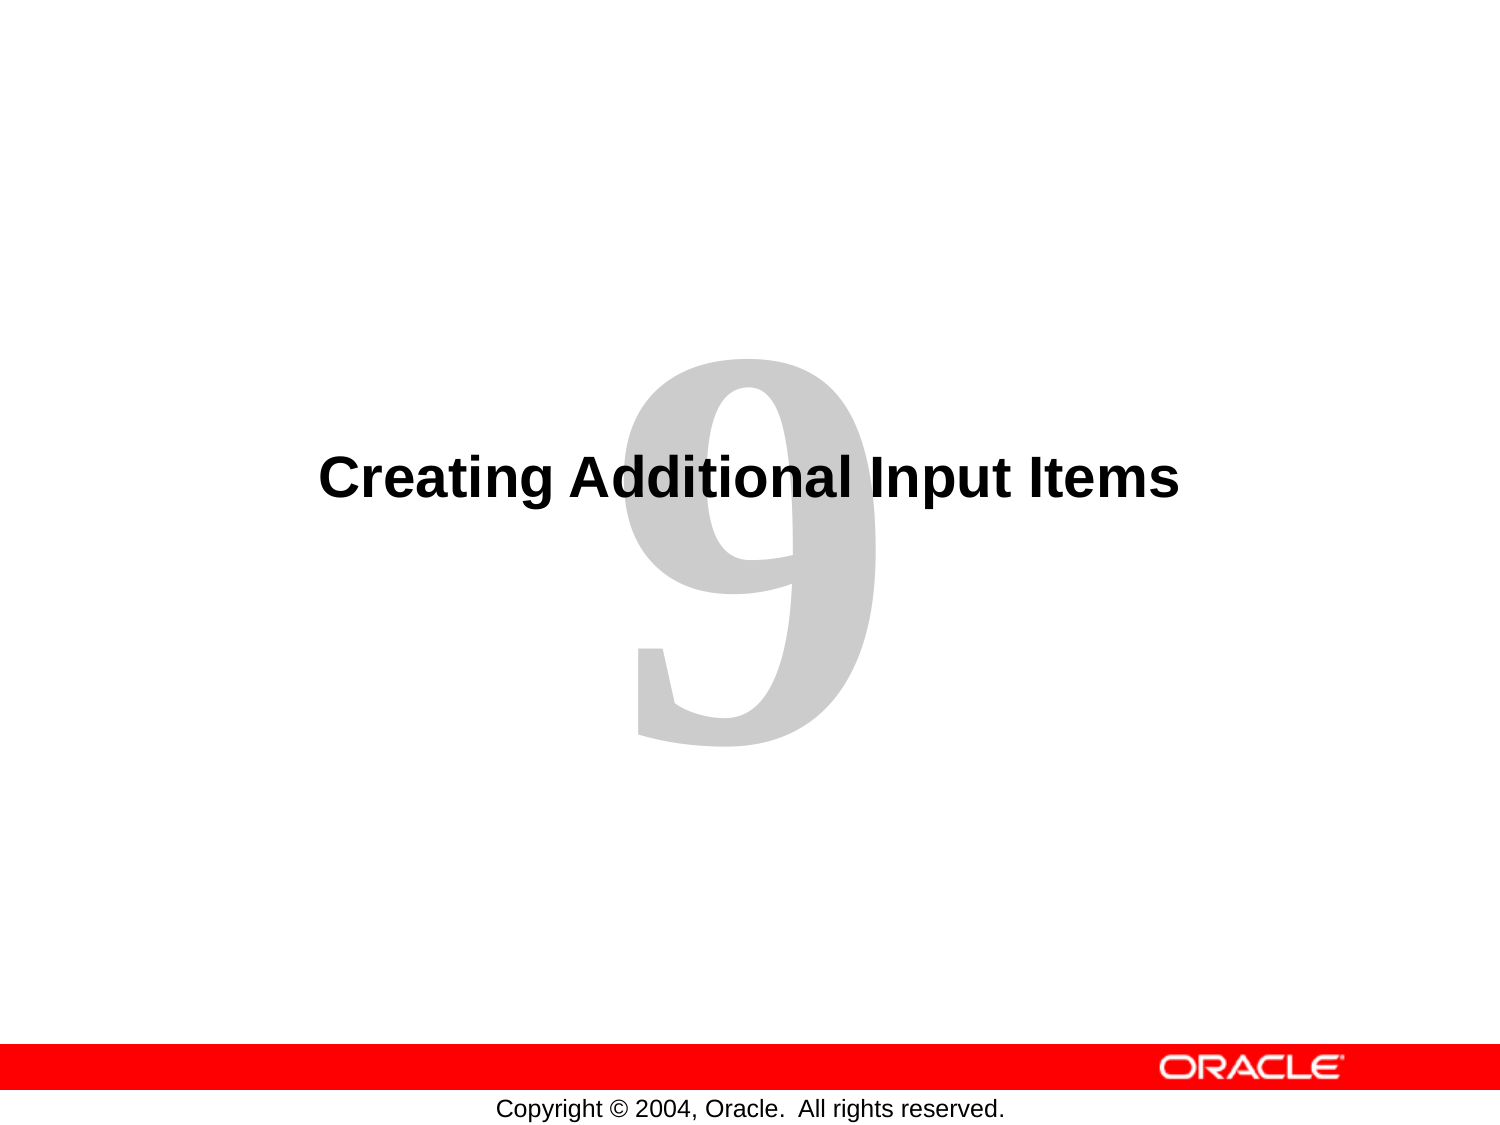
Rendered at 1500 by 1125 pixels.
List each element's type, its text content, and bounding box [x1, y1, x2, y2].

title Creating Additional Input Items [149, 437, 1351, 632]
